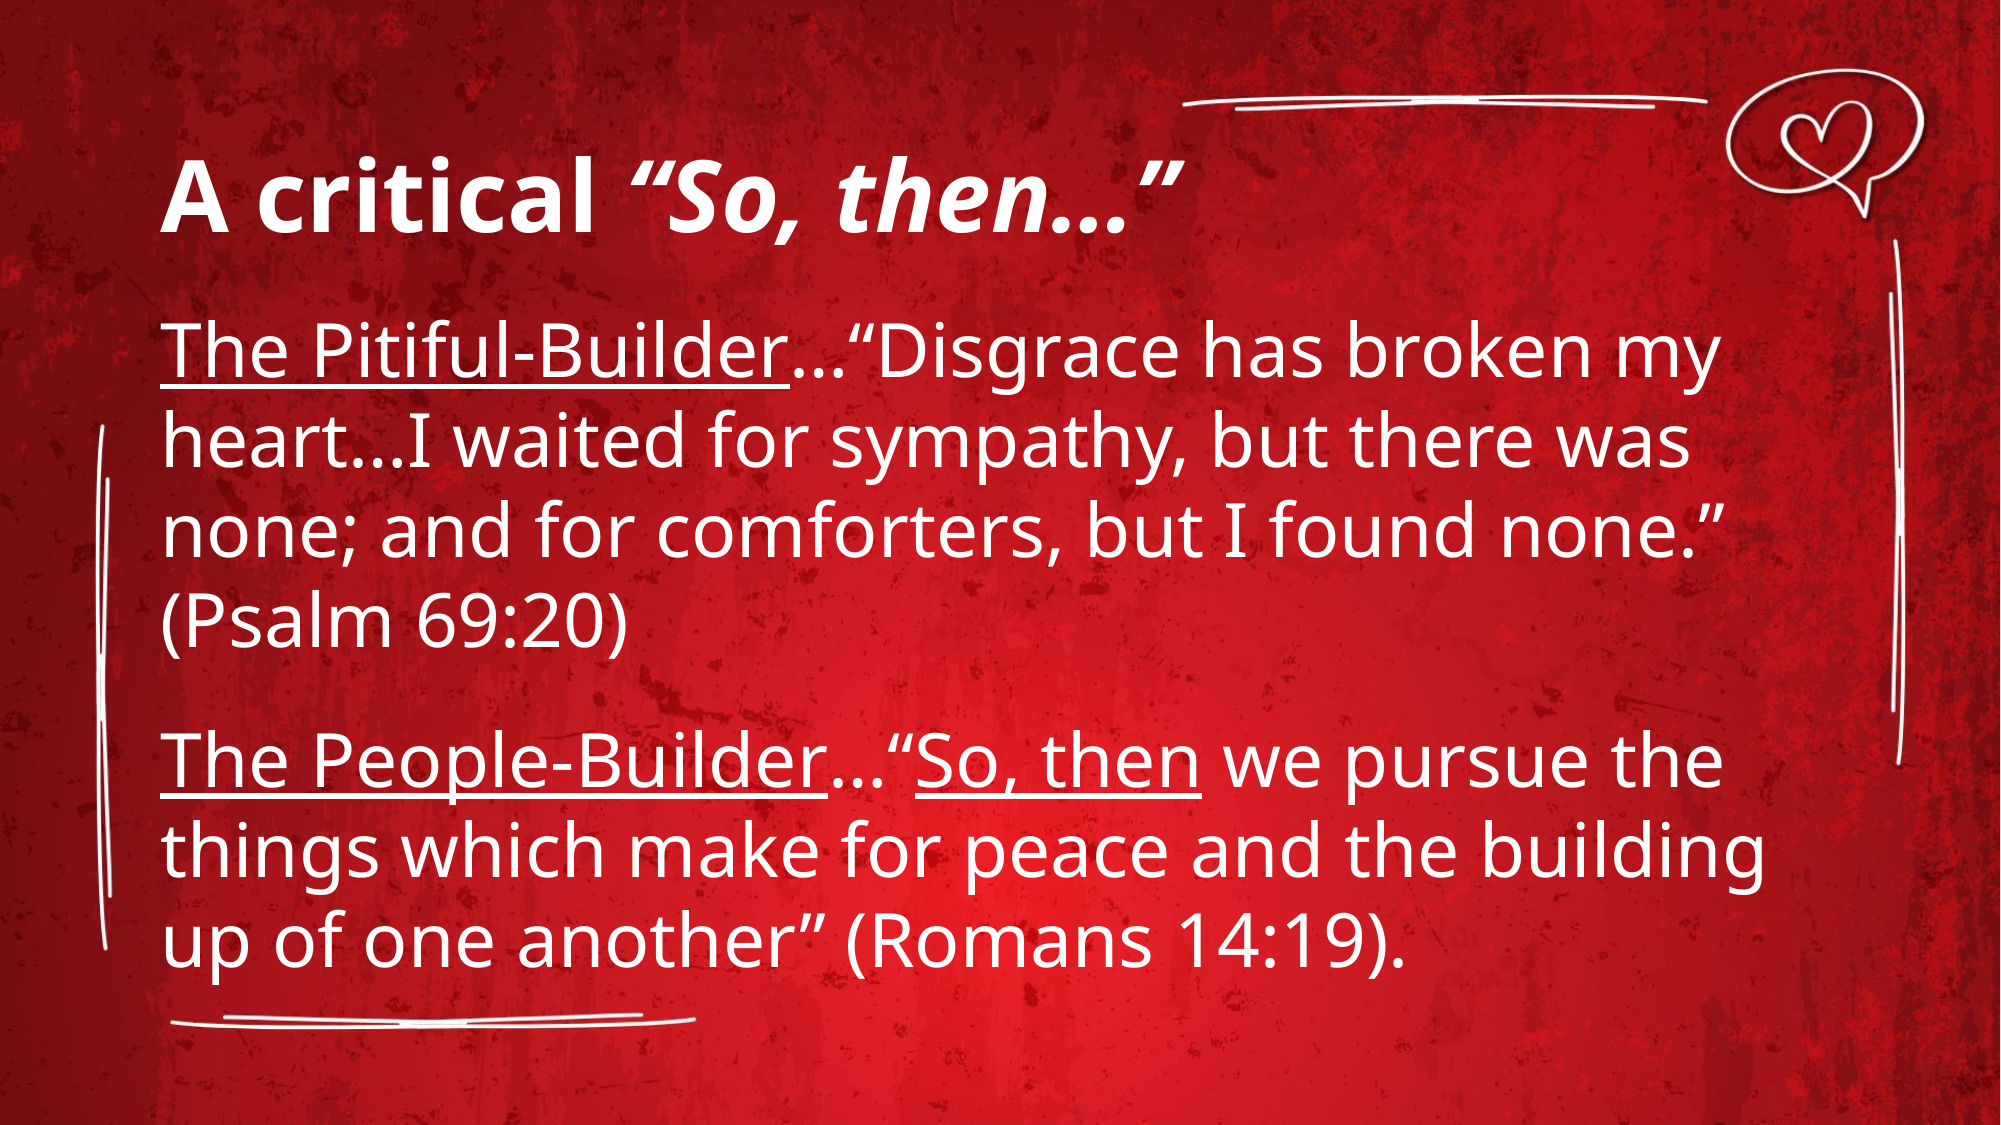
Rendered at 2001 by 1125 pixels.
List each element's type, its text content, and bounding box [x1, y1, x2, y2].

list A critical “So, then…” The Pitiful-Builder…“Disgrace has broken my heart…I waited for sympathy, but there was none; and for comforters, but I found none.” (Psalm 69:20) The People-Builder…“So, then we pursue the things which make for peace and the building up of one another” (Romans 14:19). [145, 104, 1833, 1011]
picture [0, 0, 2001, 1125]
